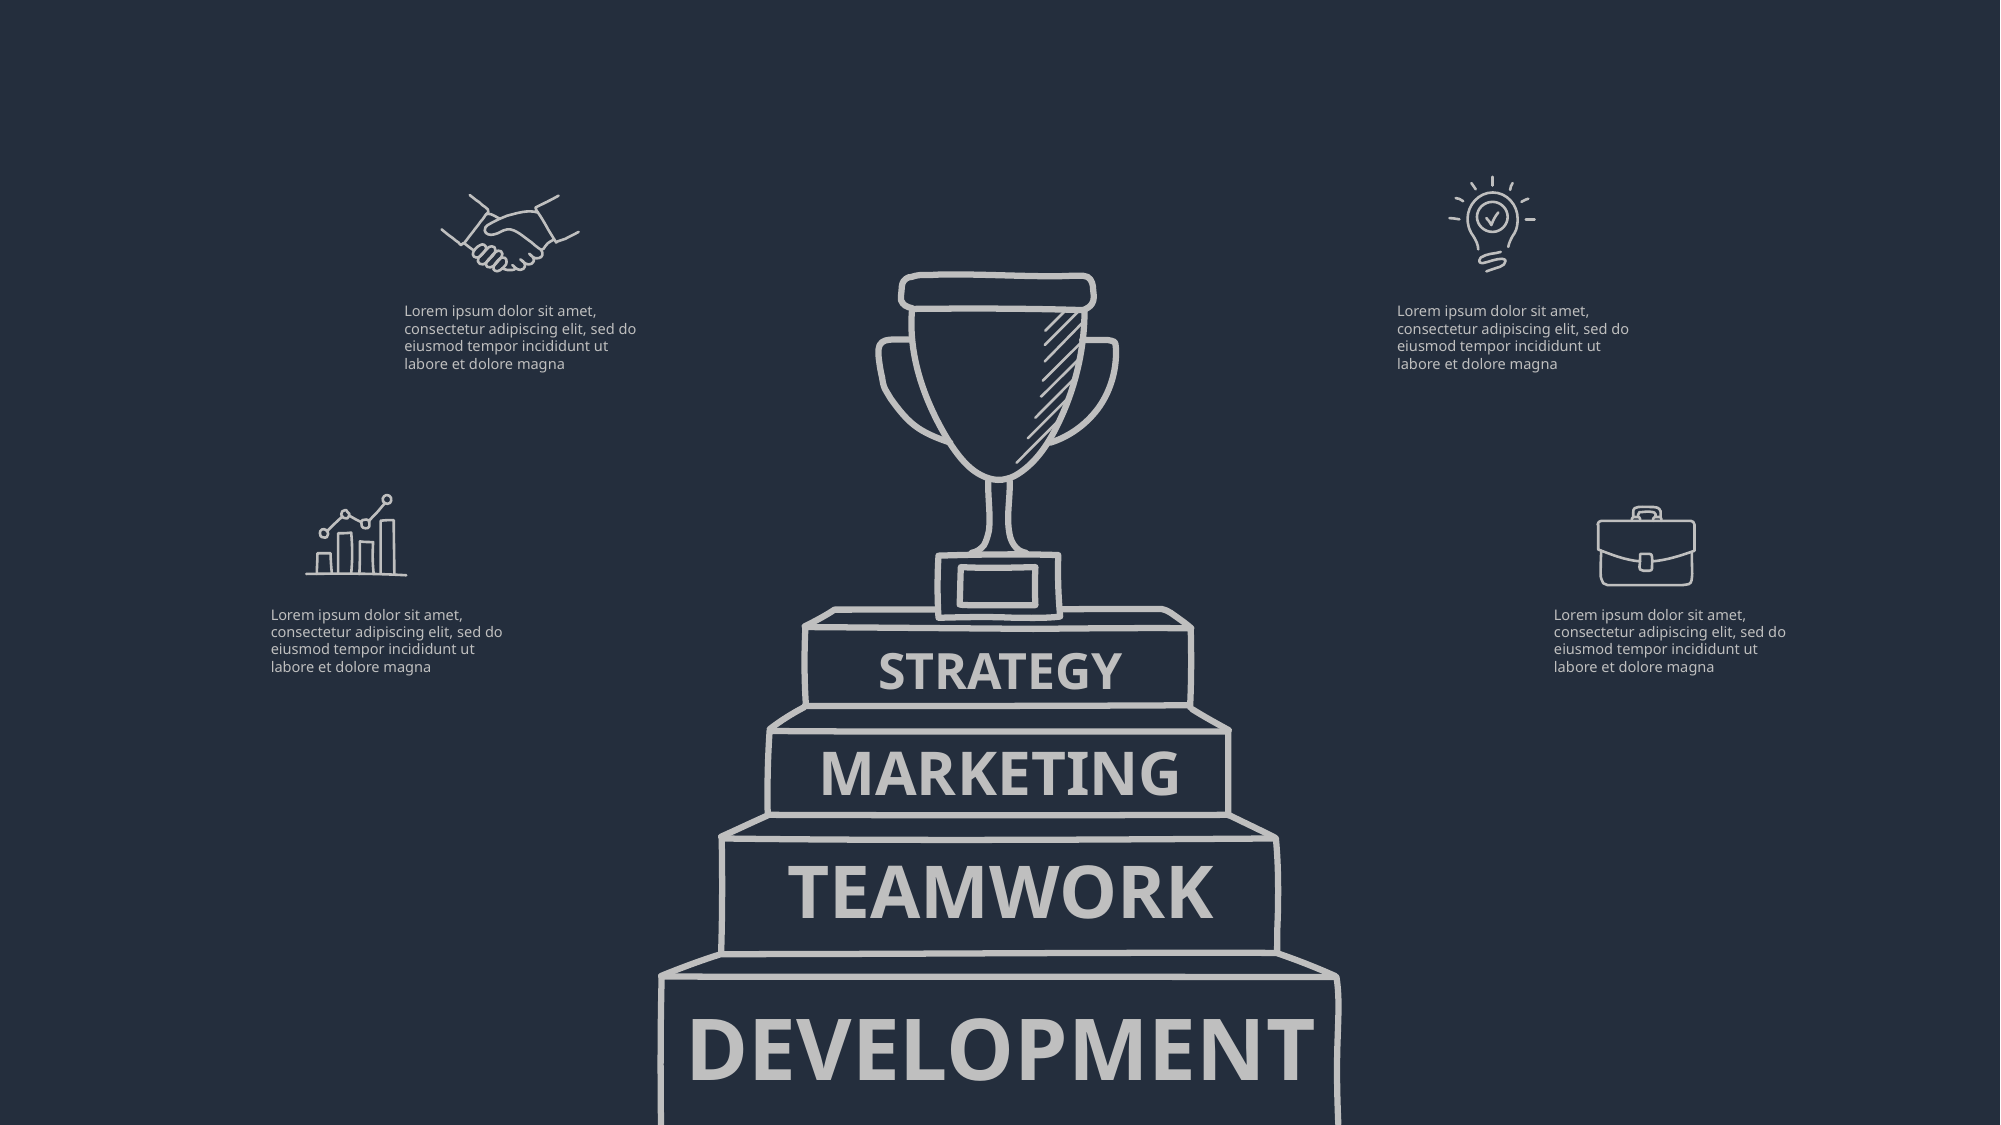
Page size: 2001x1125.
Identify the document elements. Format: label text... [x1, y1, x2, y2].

text_box [1467, 192, 1518, 250]
text_box [1479, 251, 1506, 272]
text_box Lorem ipsum dolor sit amet, consectetur adipiscing elit, sed do eiusmod tempor incididunt ut labore et dolore magna [256, 598, 520, 683]
text_box [319, 495, 392, 538]
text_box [767, 705, 1229, 816]
text_box Lorem ipsum dolor sit amet, consectetur adipiscing elit, sed do eiusmod tempor incididunt ut labore et dolore magna [1382, 294, 1647, 380]
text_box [660, 952, 1340, 1125]
text_box Lorem ipsum dolor sit amet, consectetur adipiscing elit, sed do eiusmod tempor incididunt ut labore et dolore magna [389, 294, 654, 380]
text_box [878, 274, 1118, 619]
text_box [441, 195, 579, 272]
text_box [1597, 506, 1695, 586]
text_box Lorem ipsum dolor sit amet, consectetur adipiscing elit, sed do eiusmod tempor incididunt ut labore et dolore magna [1539, 598, 1803, 683]
text_box [306, 520, 407, 576]
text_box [804, 609, 1192, 708]
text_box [721, 814, 1279, 953]
